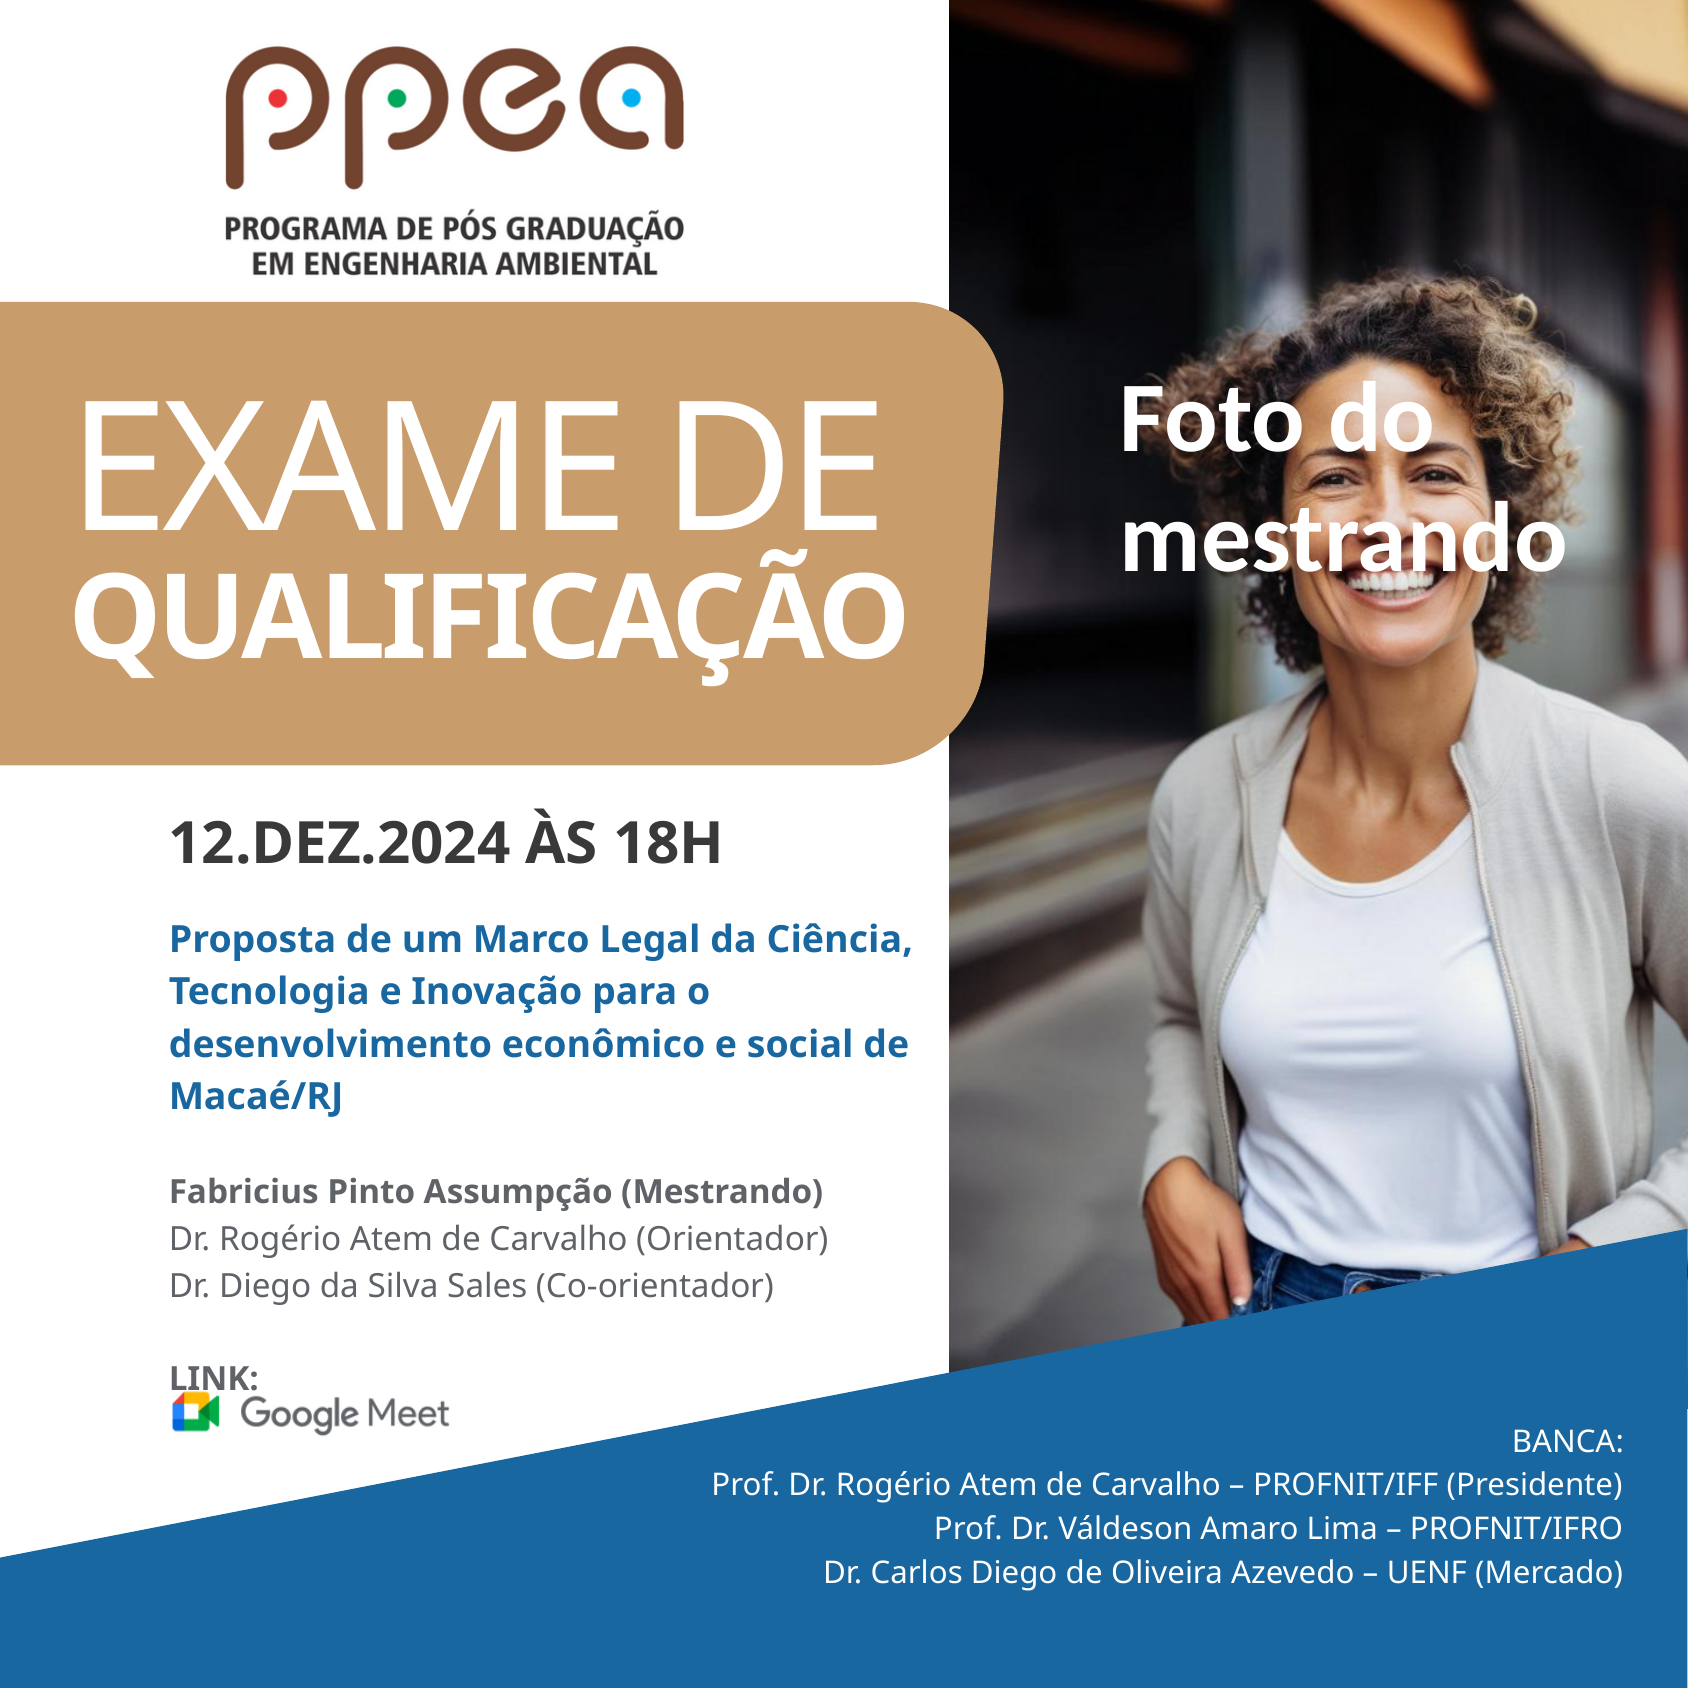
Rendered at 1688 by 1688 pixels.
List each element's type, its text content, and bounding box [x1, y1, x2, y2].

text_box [0, 0, 946, 236]
text_box [224, 244, 686, 300]
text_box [0, 301, 1004, 766]
text_box Proposta de um Marco Legal da Ciência, Tecnologia e Inovação para o desenvolvimento econômico e social de Macaé/RJ Fabricius Pinto Assumpção (Mestrando) Dr. Rogério Atem de Carvalho (Orientador) Dr. Diego da Silva Sales (Co-orientador) LINK: [168, 907, 918, 1397]
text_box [0, 1400, 1688, 1688]
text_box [948, 0, 1688, 1397]
text_box 12.DEZ.2024 ÀS 18H [168, 818, 943, 876]
